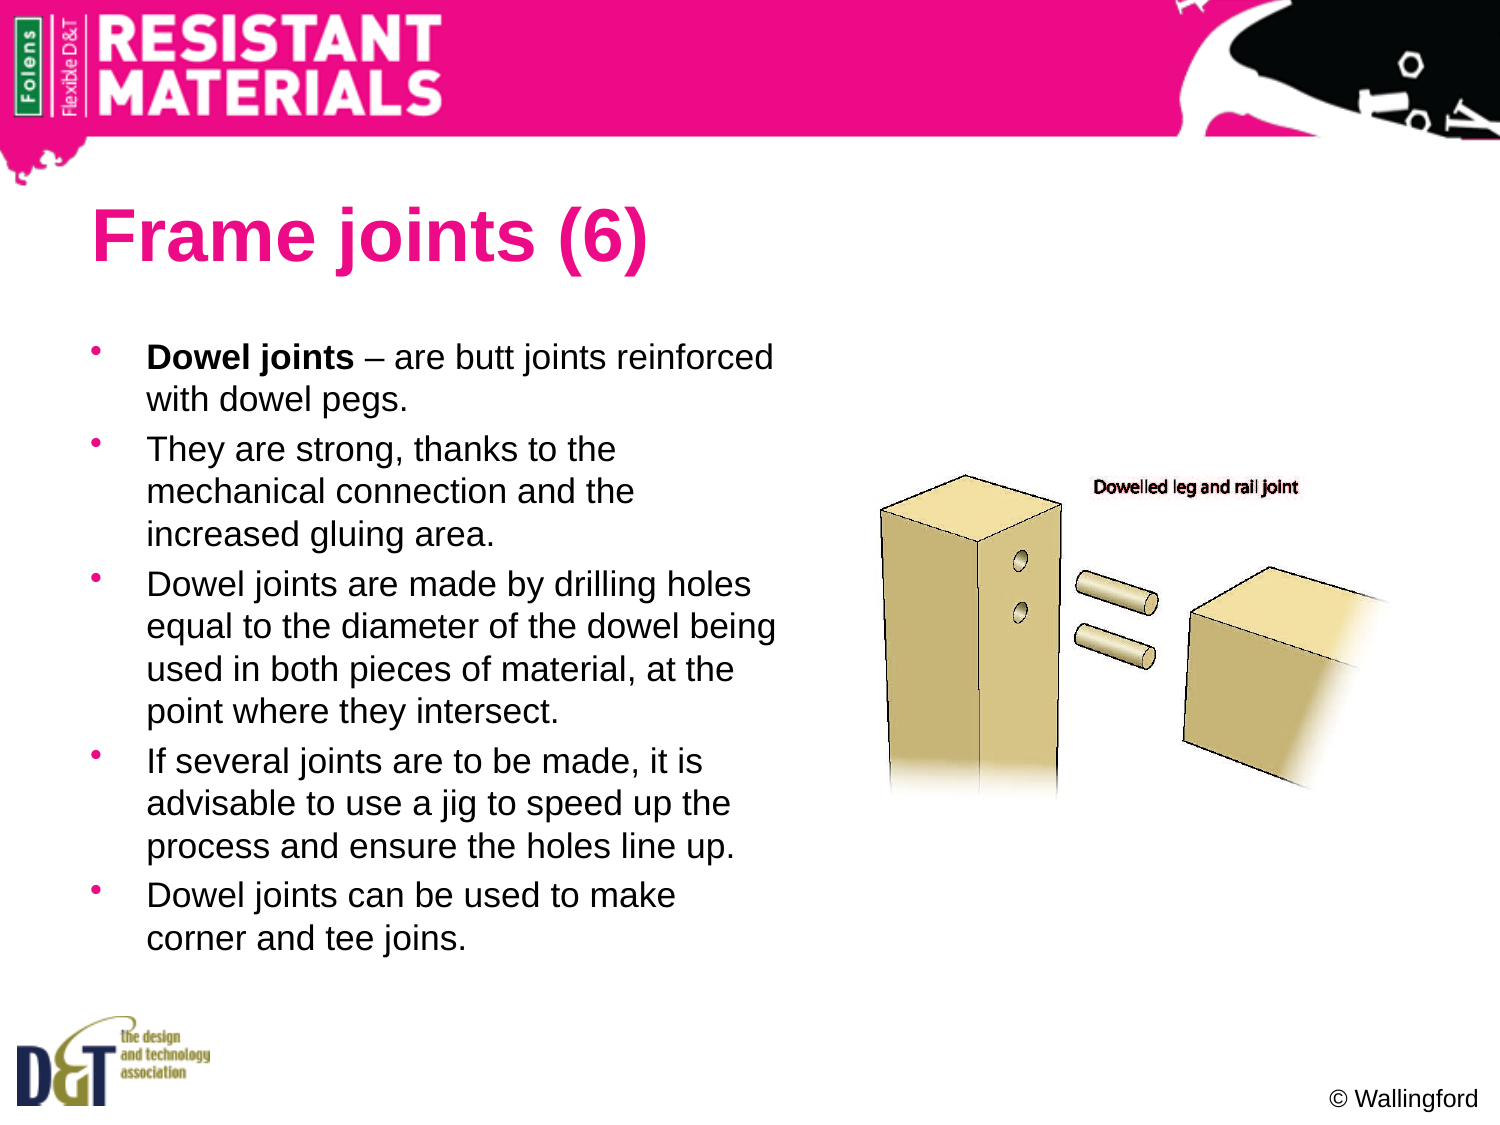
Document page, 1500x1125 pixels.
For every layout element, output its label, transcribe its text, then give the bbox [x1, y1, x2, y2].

title Frame joints (6) [76, 160, 1427, 301]
list Dowel joints – are butt joints reinforced with dowel pegs. They are strong, thanks to the mechanical connection and the increased gluing area. Dowel joints are made by drilling holes equal to the diameter of the dowel being used in both pieces of material, at the point where they intersect. If several joints are to be made, it is advisable to use a jig to speed up the process and ensure the holes line up. Dowel joints can be used to make corner and tee joins. [75, 326, 798, 1005]
text_box © Wallingford [1257, 1074, 1495, 1125]
picture [0, 0, 1500, 1125]
